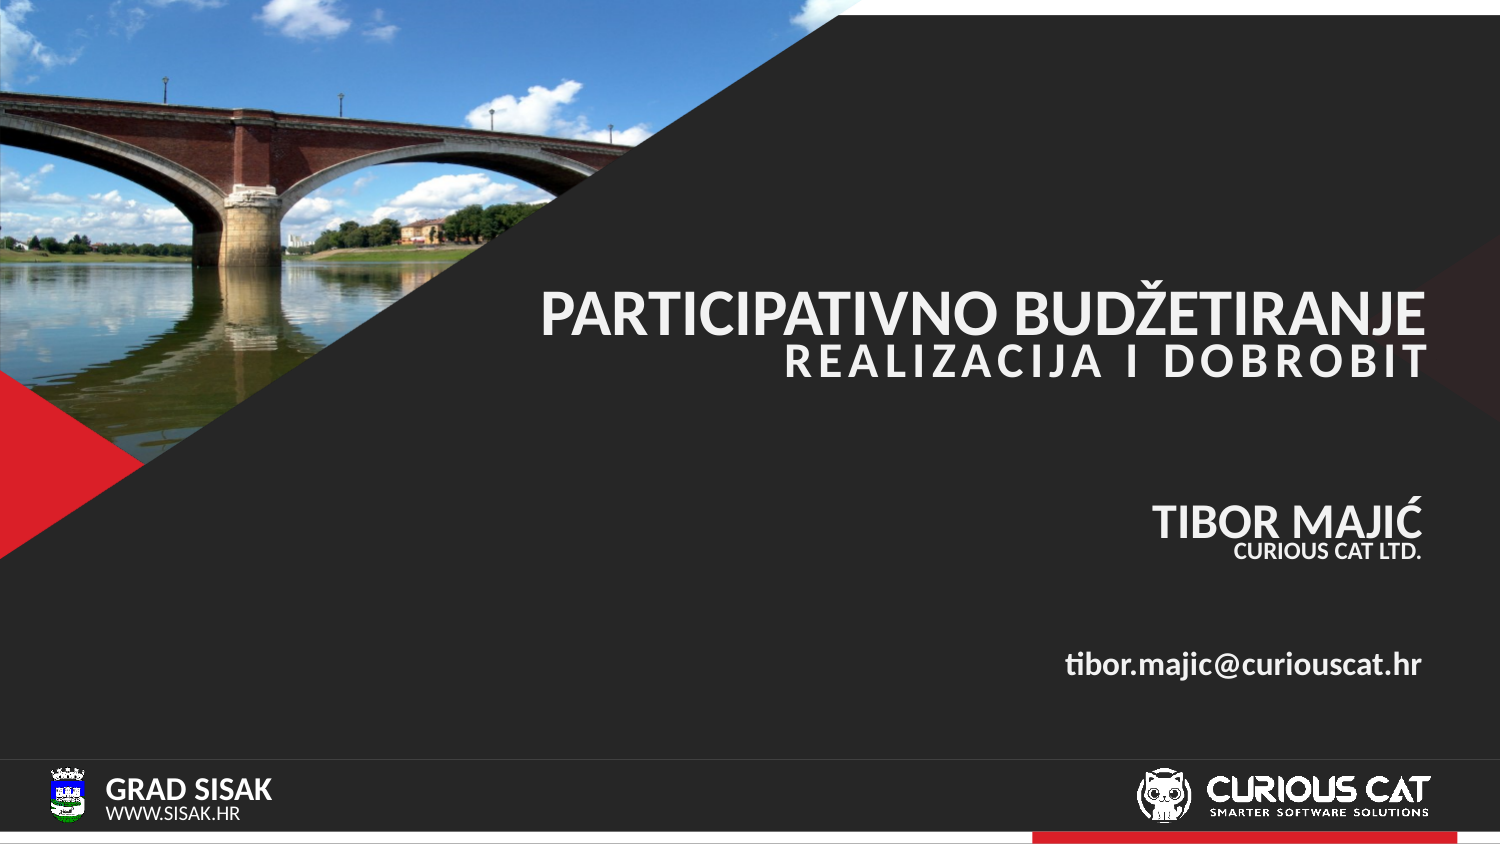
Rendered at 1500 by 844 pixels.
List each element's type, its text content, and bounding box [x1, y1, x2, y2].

text_box CURIOUS CAT LTD. [973, 527, 1438, 579]
picture [1137, 768, 1431, 823]
text_box TIBOR MAJIĆ [410, 464, 1438, 552]
picture [50, 767, 85, 823]
text_box tibor.majic@curiouscat.hr [973, 634, 1438, 686]
picture [0, 0, 863, 560]
text_box PARTICIPATIVNO BUDŽETIRANJE REALIZACIJA I DOBROBIT [867, 246, 1443, 391]
